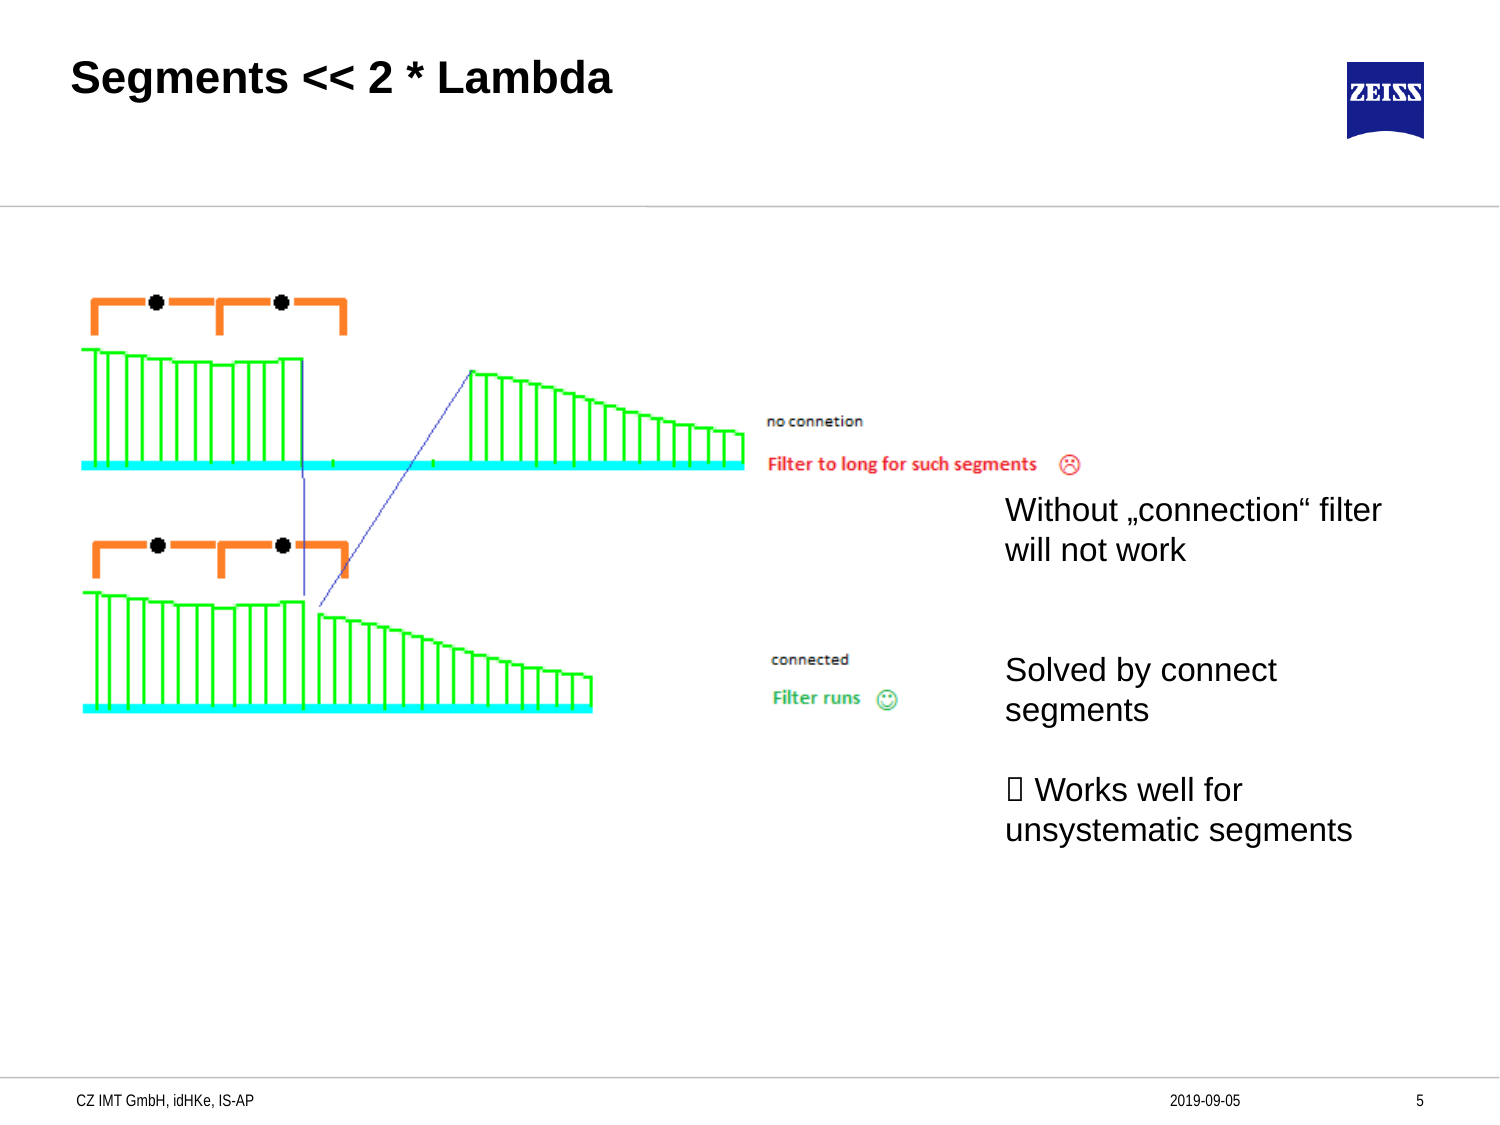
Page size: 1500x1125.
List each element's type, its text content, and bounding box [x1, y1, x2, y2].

picture [55, 284, 1153, 745]
text_box Segments << 2 * Lambda [55, 46, 1075, 199]
text_box Without „connection“ filter will not work Solved by connect segments  Works well for unsystematic segments [1005, 488, 1429, 848]
picture [1347, 62, 1424, 139]
